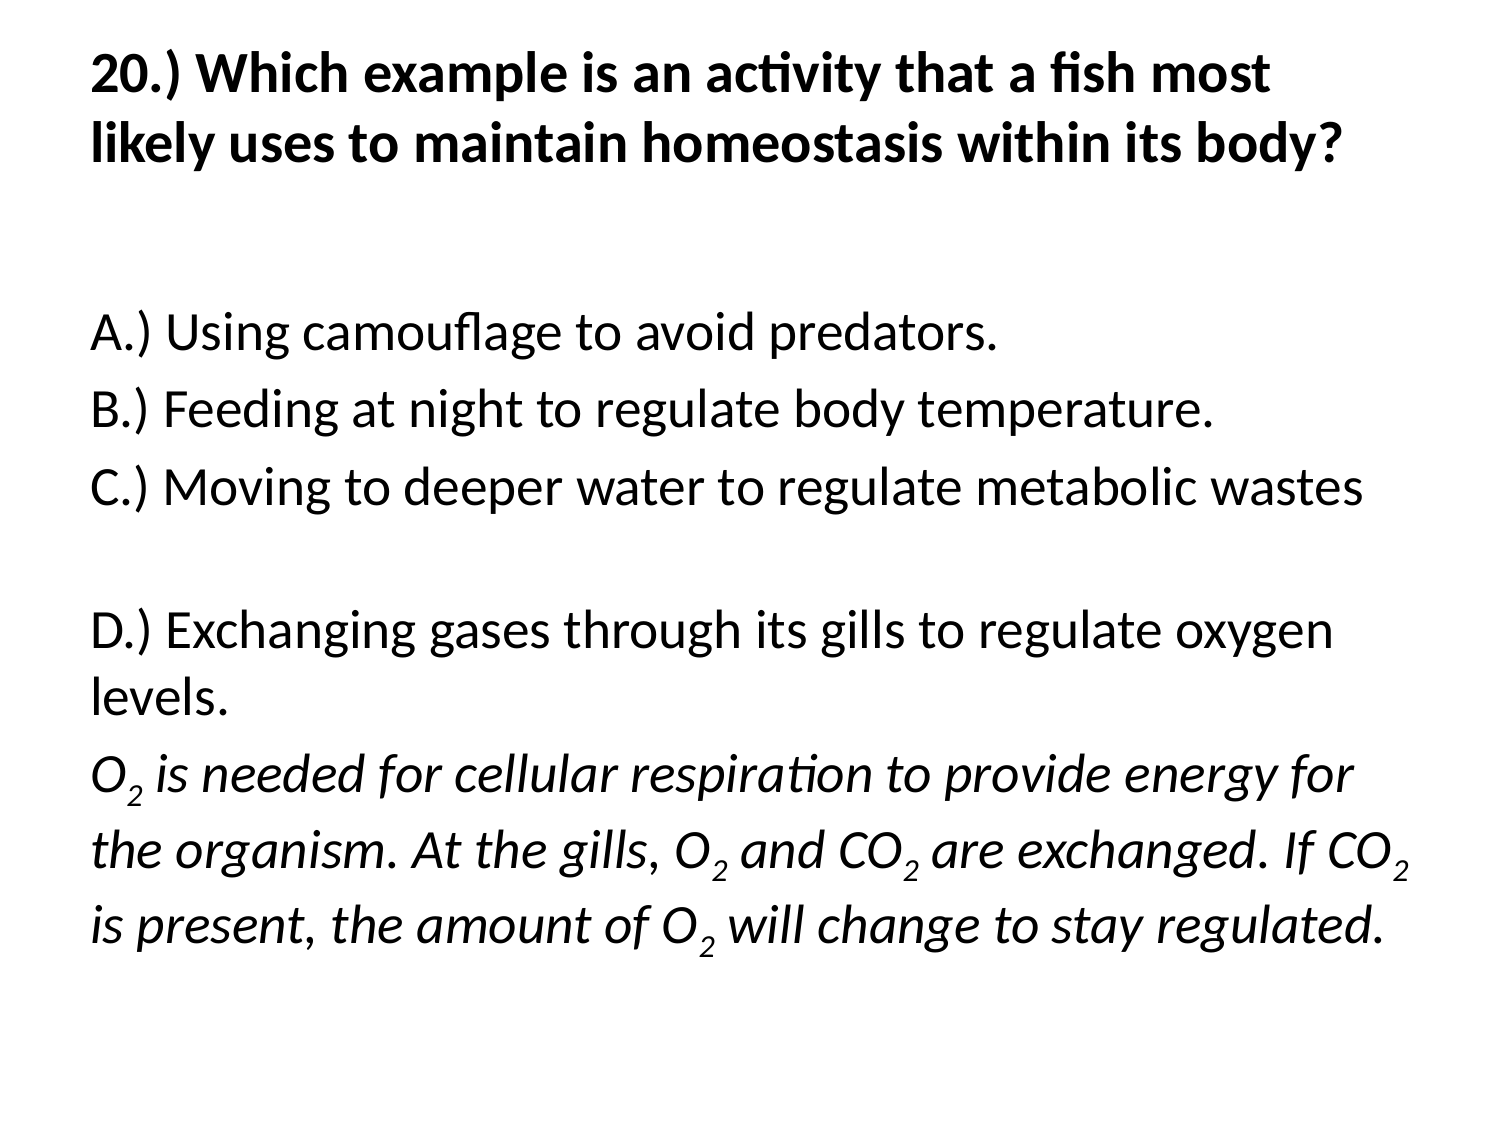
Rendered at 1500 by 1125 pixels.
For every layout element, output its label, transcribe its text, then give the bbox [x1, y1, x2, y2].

title 20.) Which example is an activity that a fish most likely uses to maintain homeostasis within its body? [75, 45, 1425, 233]
list A.) Using camouflage to avoid predators. B.) Feeding at night to regulate body temperature. C.) Moving to deeper water to regulate metabolic wastes D.) Exchanging gases through its gills to regulate oxygen levels. O2 is needed for cellular respiration to provide energy for the organism. At the gills, O2 and CO2 are exchanged. If CO2 is present, the amount of O2 will change to stay regulated. [75, 287, 1425, 1030]
